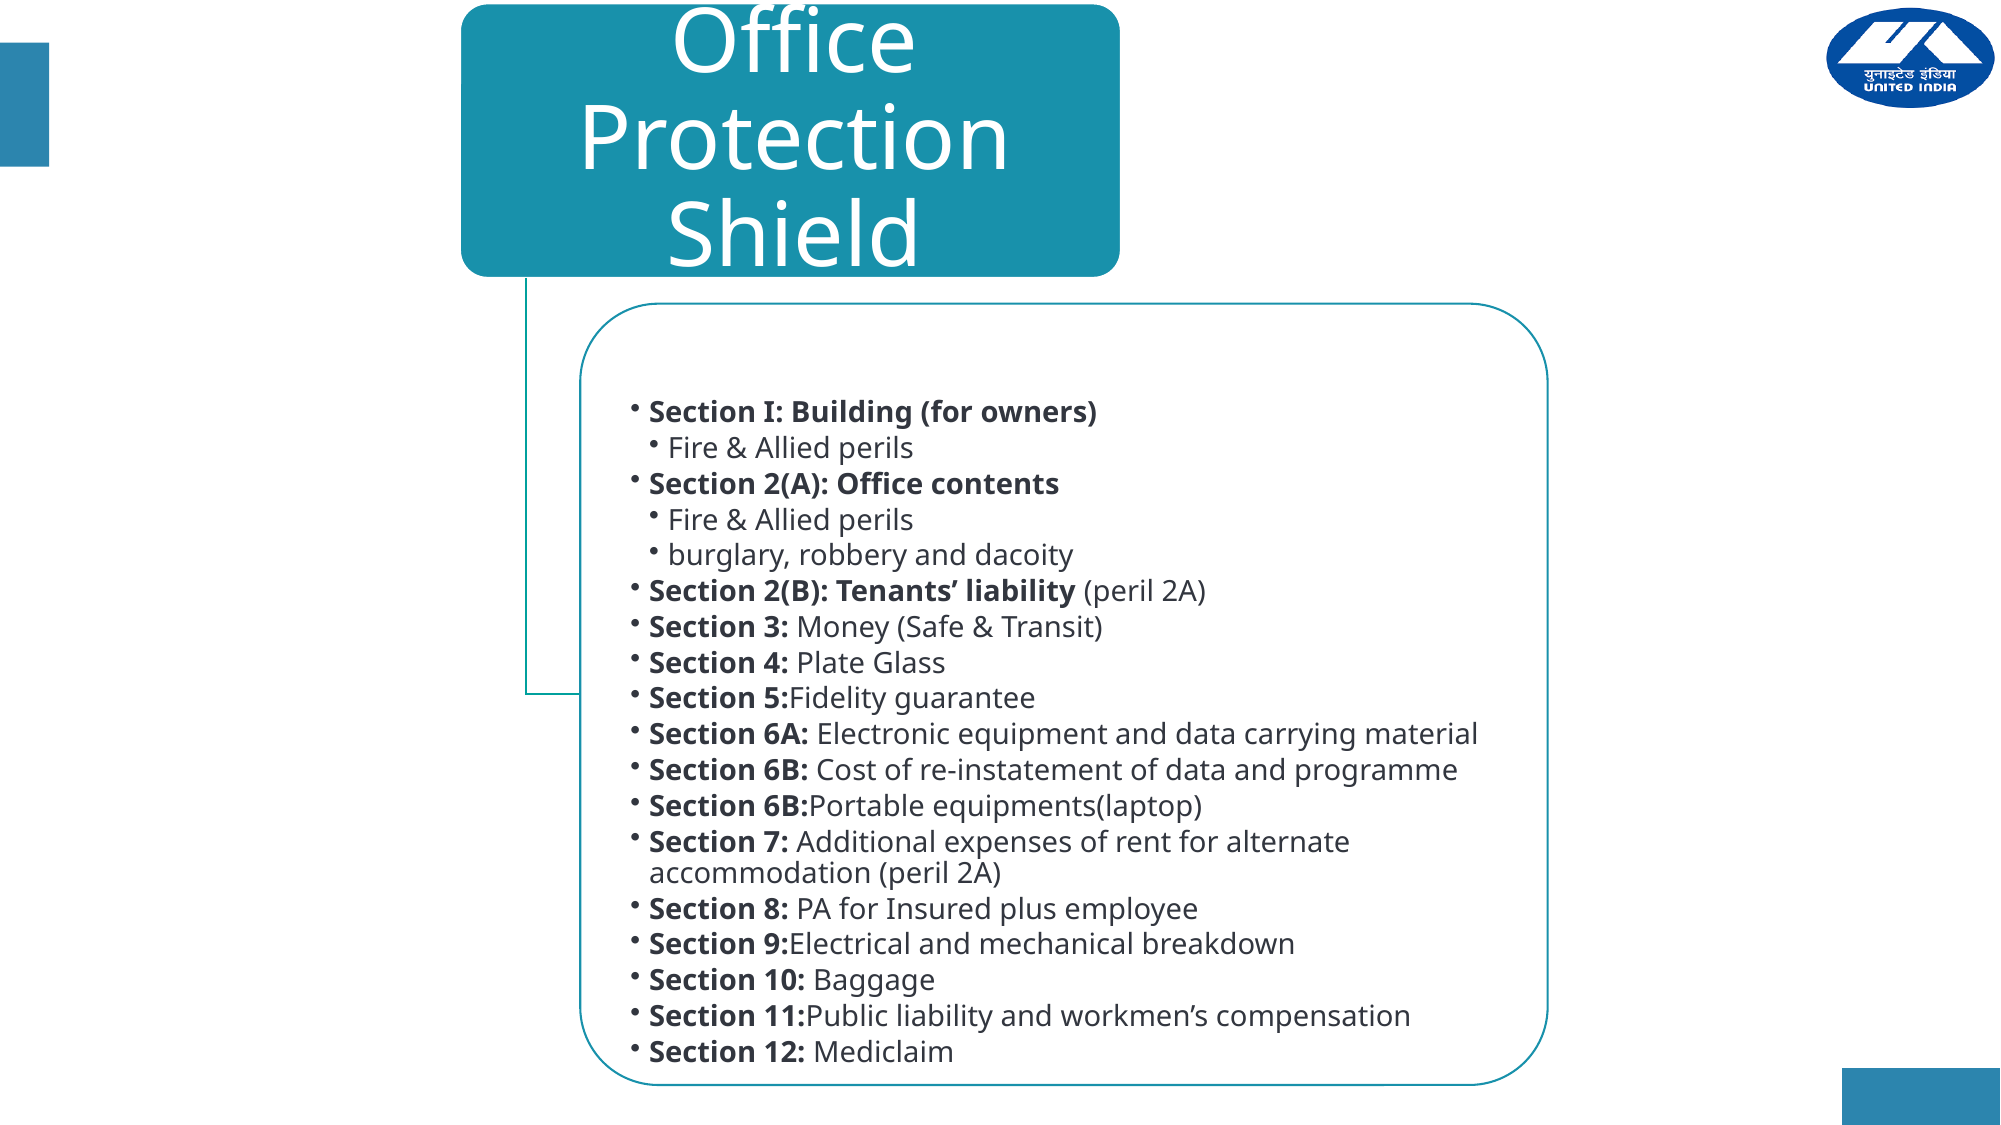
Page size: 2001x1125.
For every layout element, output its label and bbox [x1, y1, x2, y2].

picture [1820, 3, 2000, 111]
text_box [84, 3, 1983, 1125]
